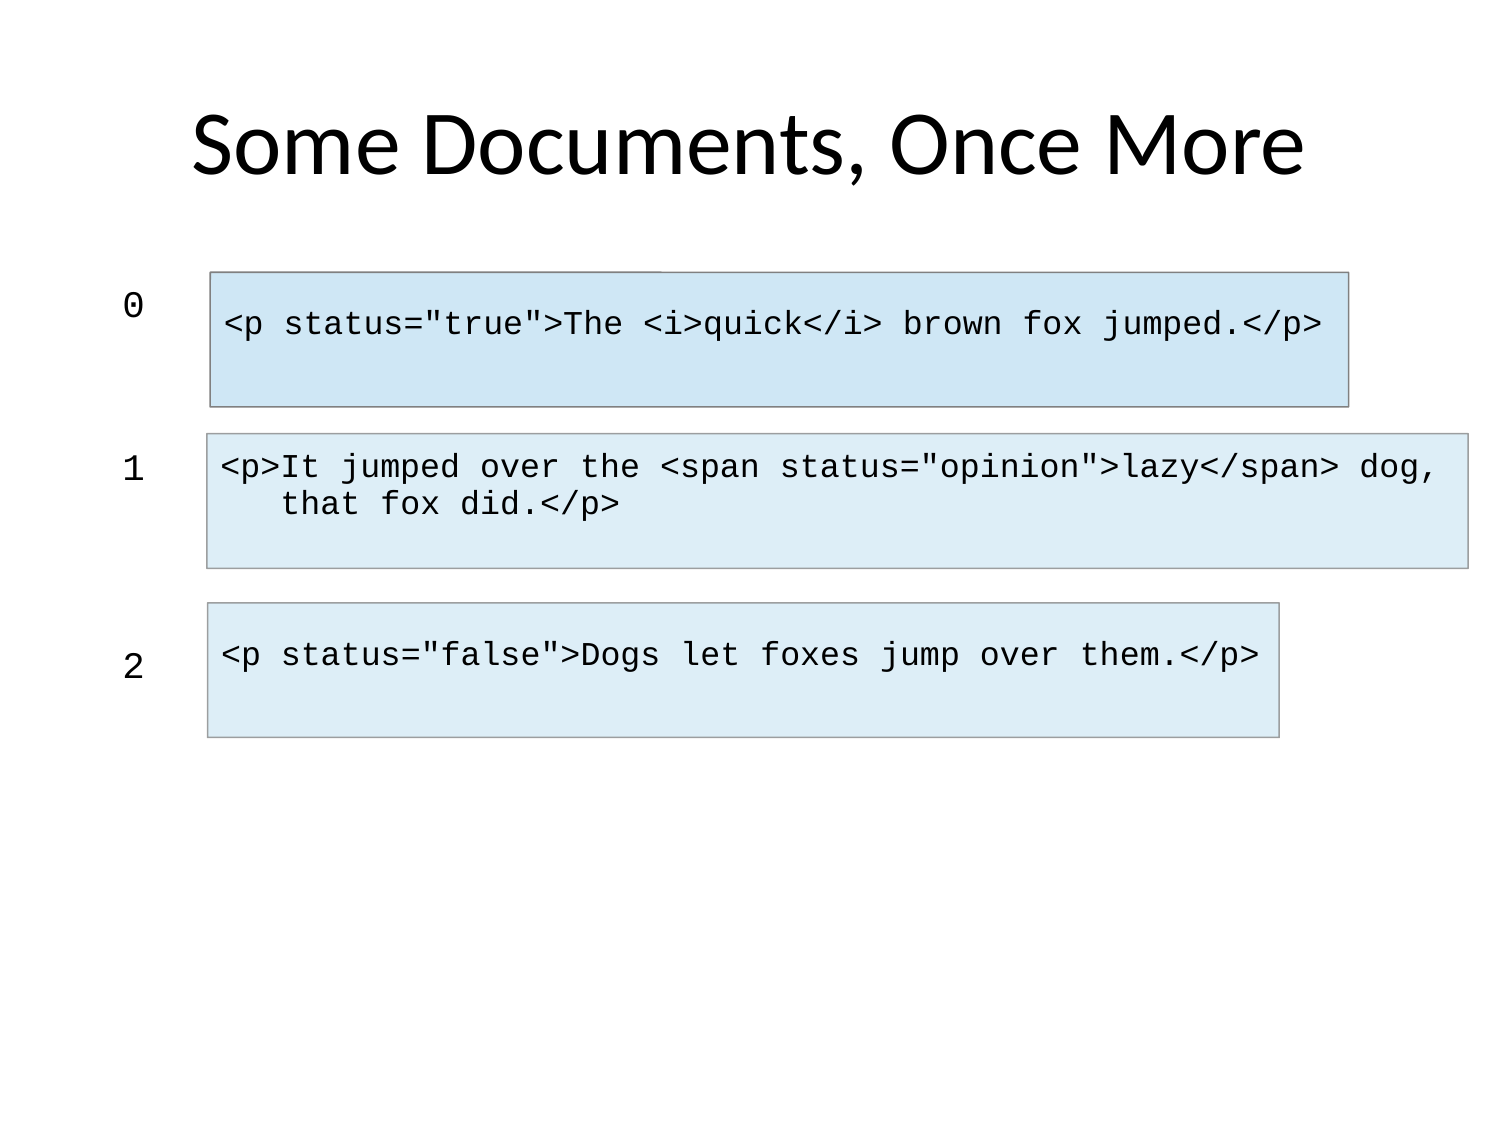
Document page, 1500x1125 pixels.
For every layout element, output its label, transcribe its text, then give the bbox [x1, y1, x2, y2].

text_box <p>It jumped over the <span status="opinion">lazy</span> dog, that fox did.</p> [206, 433, 1469, 569]
text_box <p status="true">The <i>quick</i> brown fox jumped.</p> [210, 272, 1349, 407]
text_box 1 [108, 437, 188, 490]
text_box 0 [108, 275, 188, 328]
text_box <p status="false">Dogs let foxes jump over them.</p> [207, 602, 1280, 738]
text_box 2 [108, 636, 188, 689]
title Some Documents, Once More [74, 44, 1425, 233]
